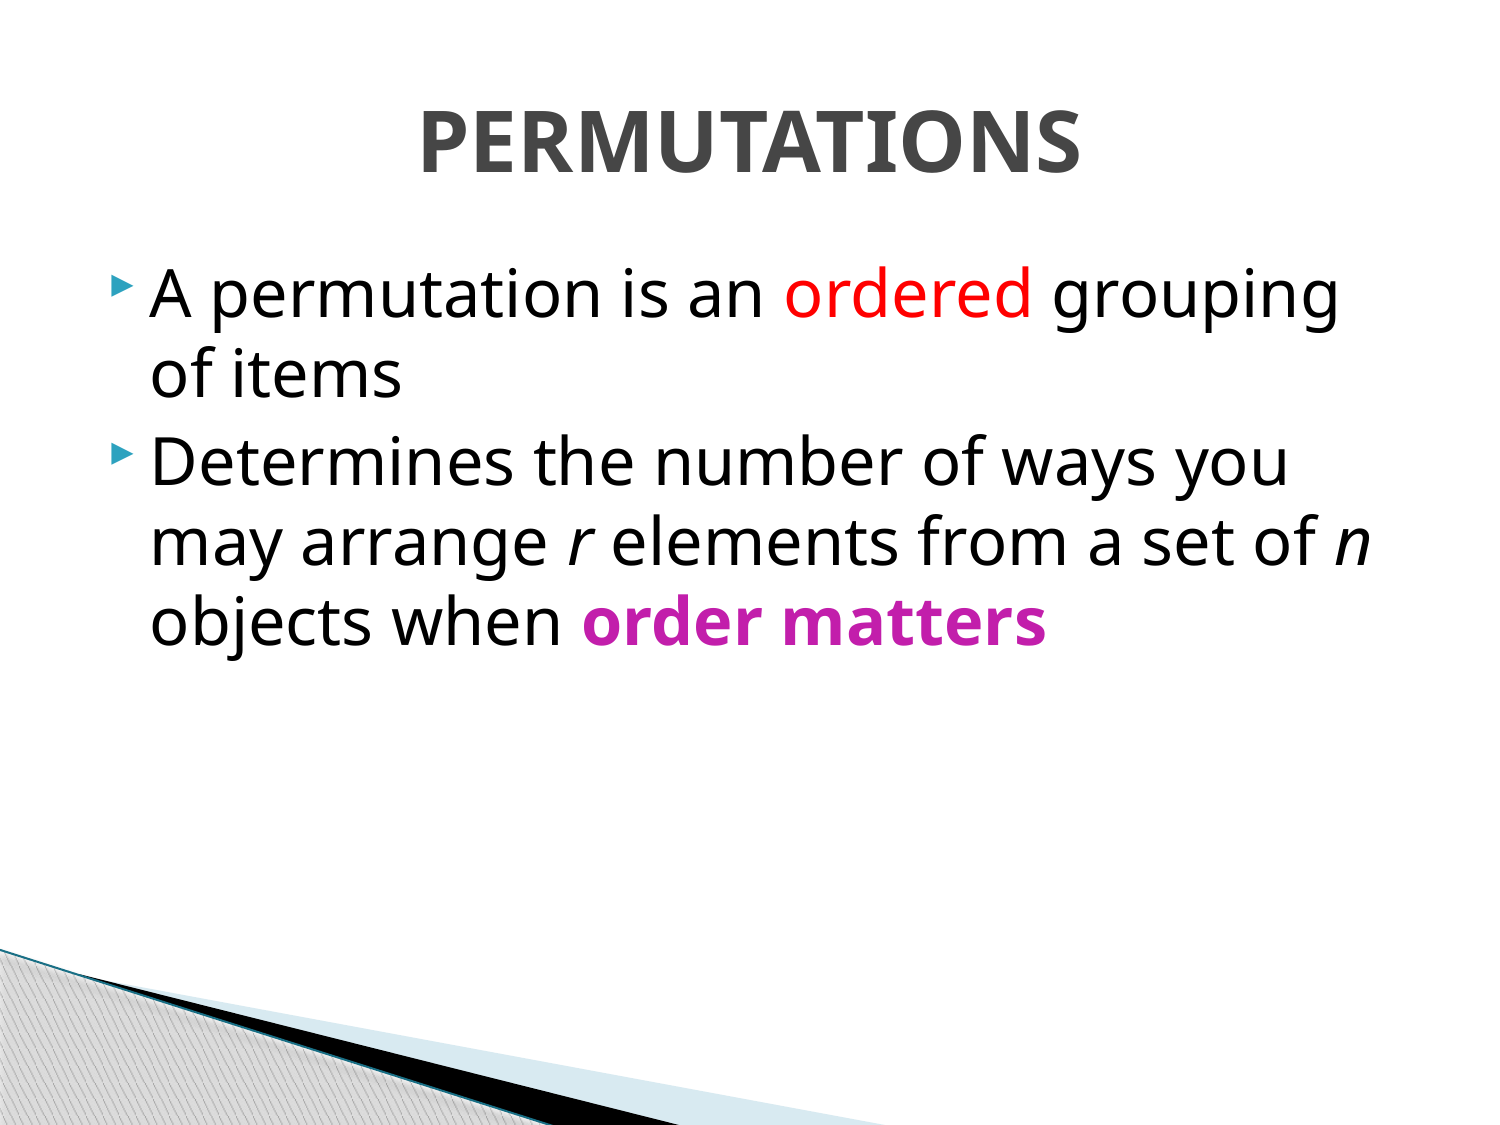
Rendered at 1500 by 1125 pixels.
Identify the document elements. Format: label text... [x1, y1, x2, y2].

title PERMUTATIONS [75, 45, 1425, 233]
list A permutation is an ordered grouping of items Determines the number of ways you may arrange r elements from a set of n objects when order matters [75, 243, 1425, 986]
